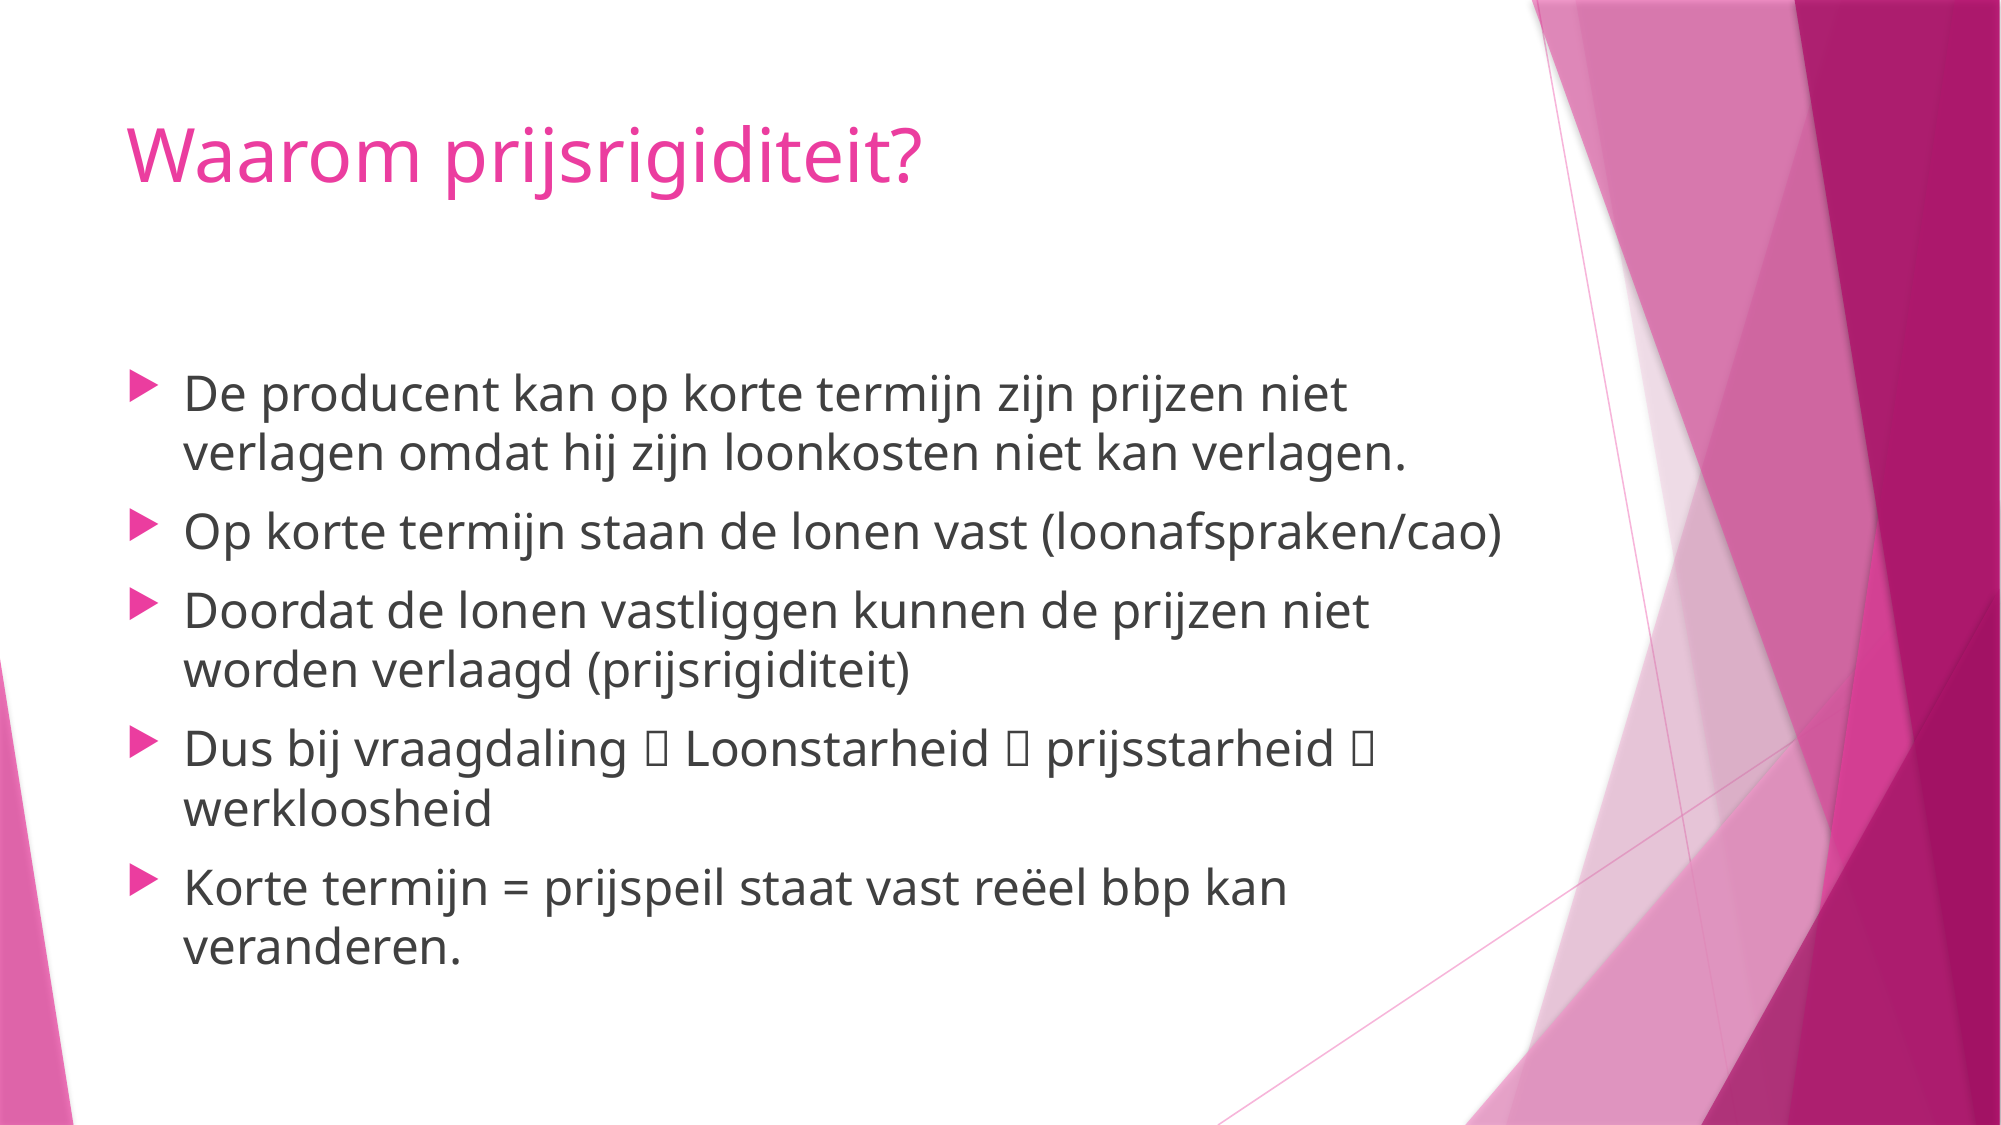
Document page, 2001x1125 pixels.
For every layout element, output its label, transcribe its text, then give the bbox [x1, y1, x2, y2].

title Waarom prijsrigiditeit? [111, 99, 1522, 317]
list De producent kan op korte termijn zijn prijzen niet verlagen omdat hij zijn loonkosten niet kan verlagen. Op korte termijn staan de lonen vast (loonafspraken/cao) Doordat de lonen vastliggen kunnen de prijzen niet worden verlaagd (prijsrigiditeit) Dus bij vraagdaling  Loonstarheid  prijsstarheid  werkloosheid Korte termijn = prijspeil staat vast reëel bbp kan veranderen. [111, 354, 1522, 992]
